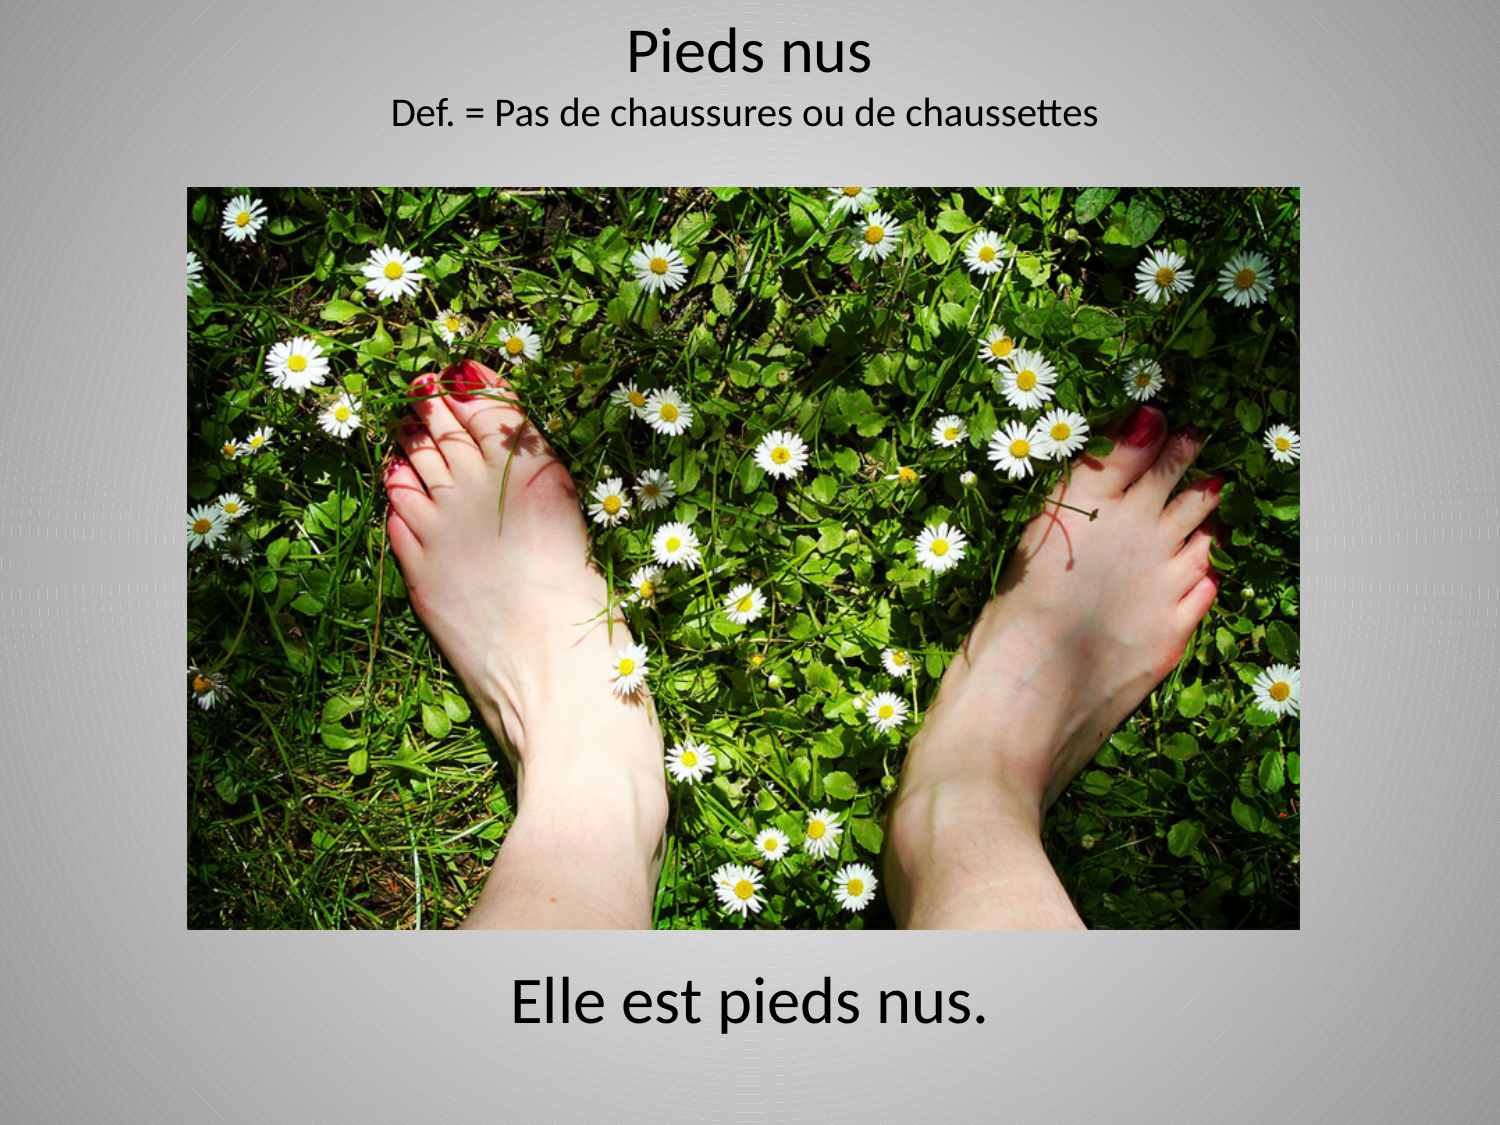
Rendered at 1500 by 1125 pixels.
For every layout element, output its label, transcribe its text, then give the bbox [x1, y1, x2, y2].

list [187, 187, 1301, 931]
text_box Elle est pieds nus. [112, 949, 1388, 1045]
title Pieds nus Def. = Pas de chaussures ou de chaussettes [75, 0, 1425, 143]
